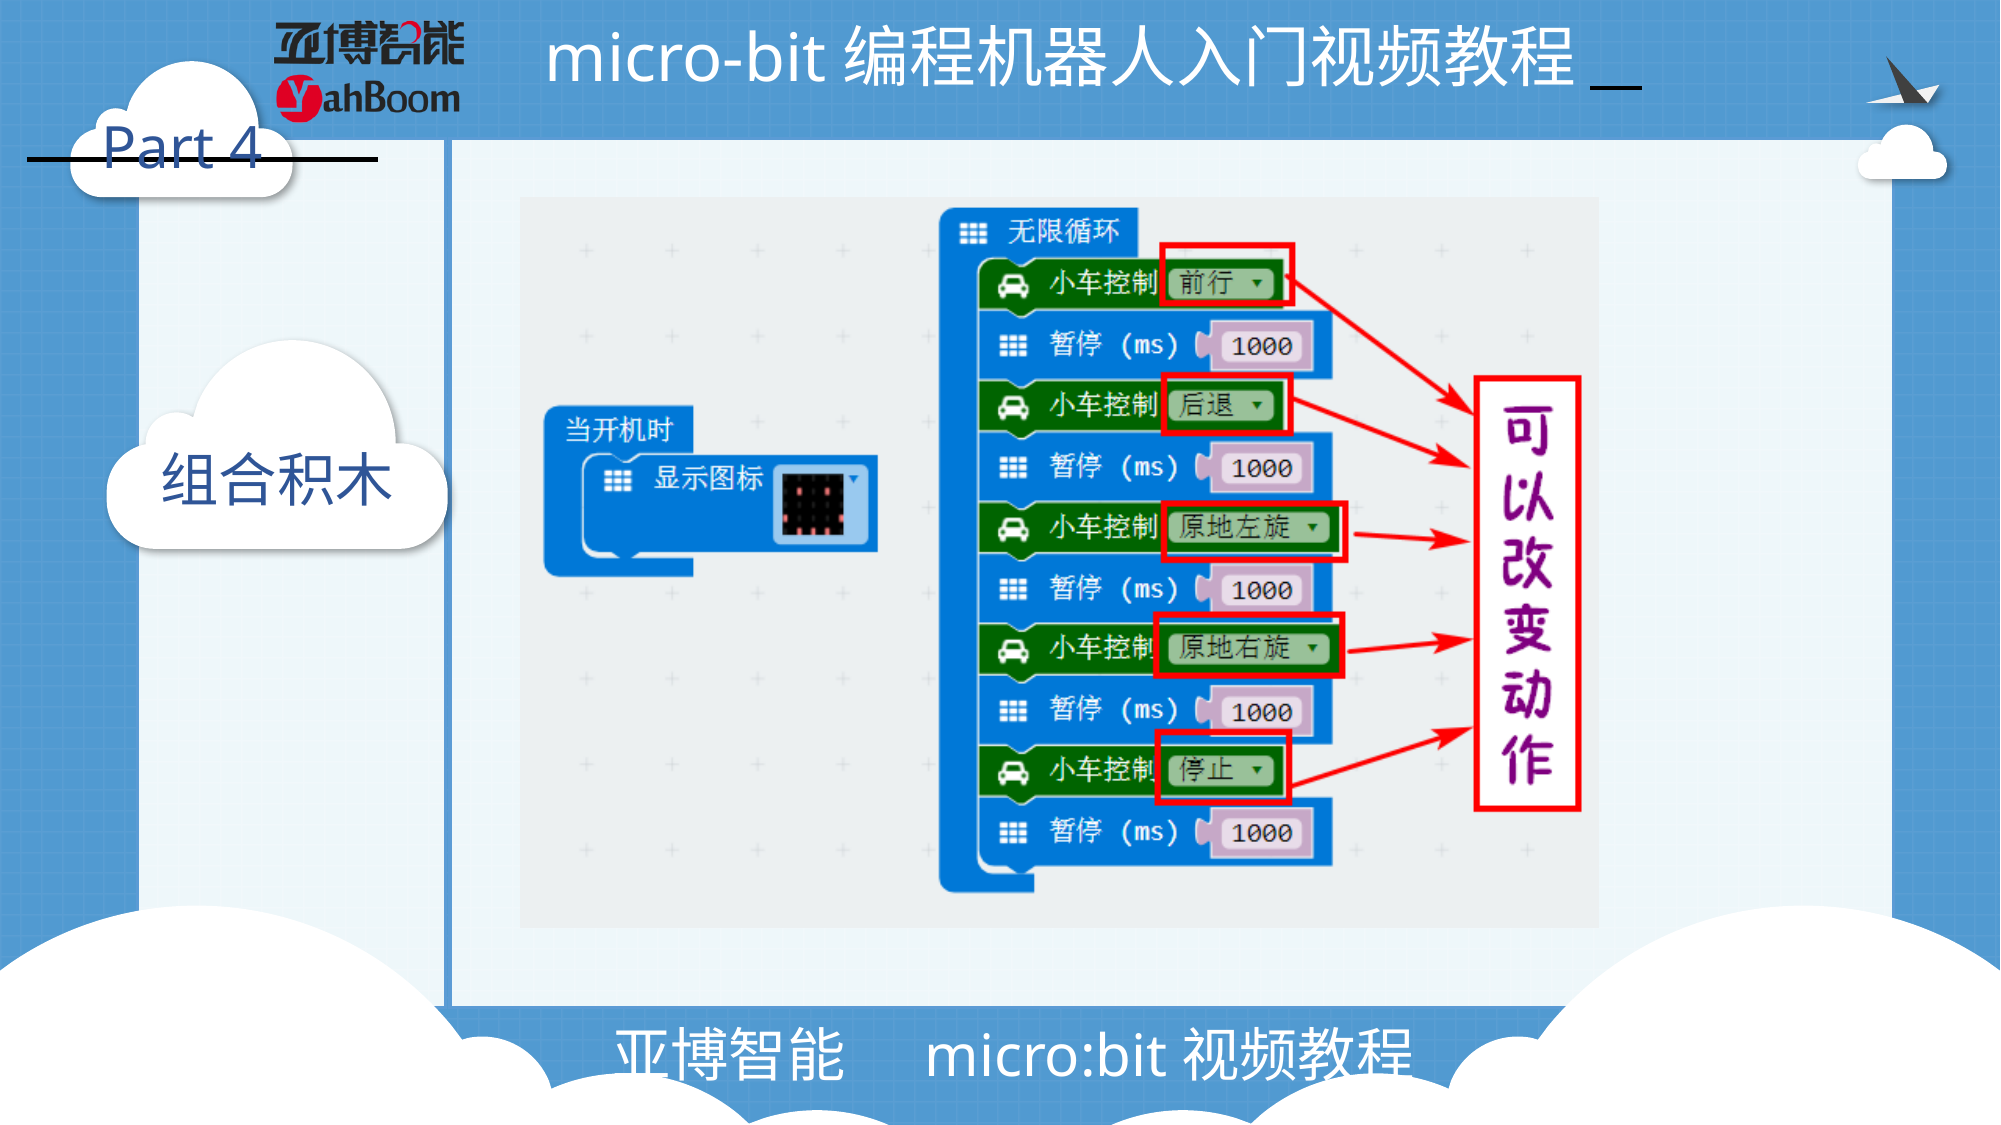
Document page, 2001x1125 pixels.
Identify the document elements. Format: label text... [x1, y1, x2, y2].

text_box micro-bit编程机器人入门视频教程 [278, 7, 1660, 173]
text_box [106, 340, 448, 549]
picture [520, 197, 1599, 928]
text_box 亚博智能 micro:bit视频教程 [0, 978, 886, 1125]
picture [266, 7, 469, 133]
text_box 亚博智能 micro:bit视频教程 [1113, 978, 2000, 1125]
text_box Part 4 [86, 103, 278, 188]
text_box micro-bit编程机器人入门视频教程 [12, 7, 266, 173]
